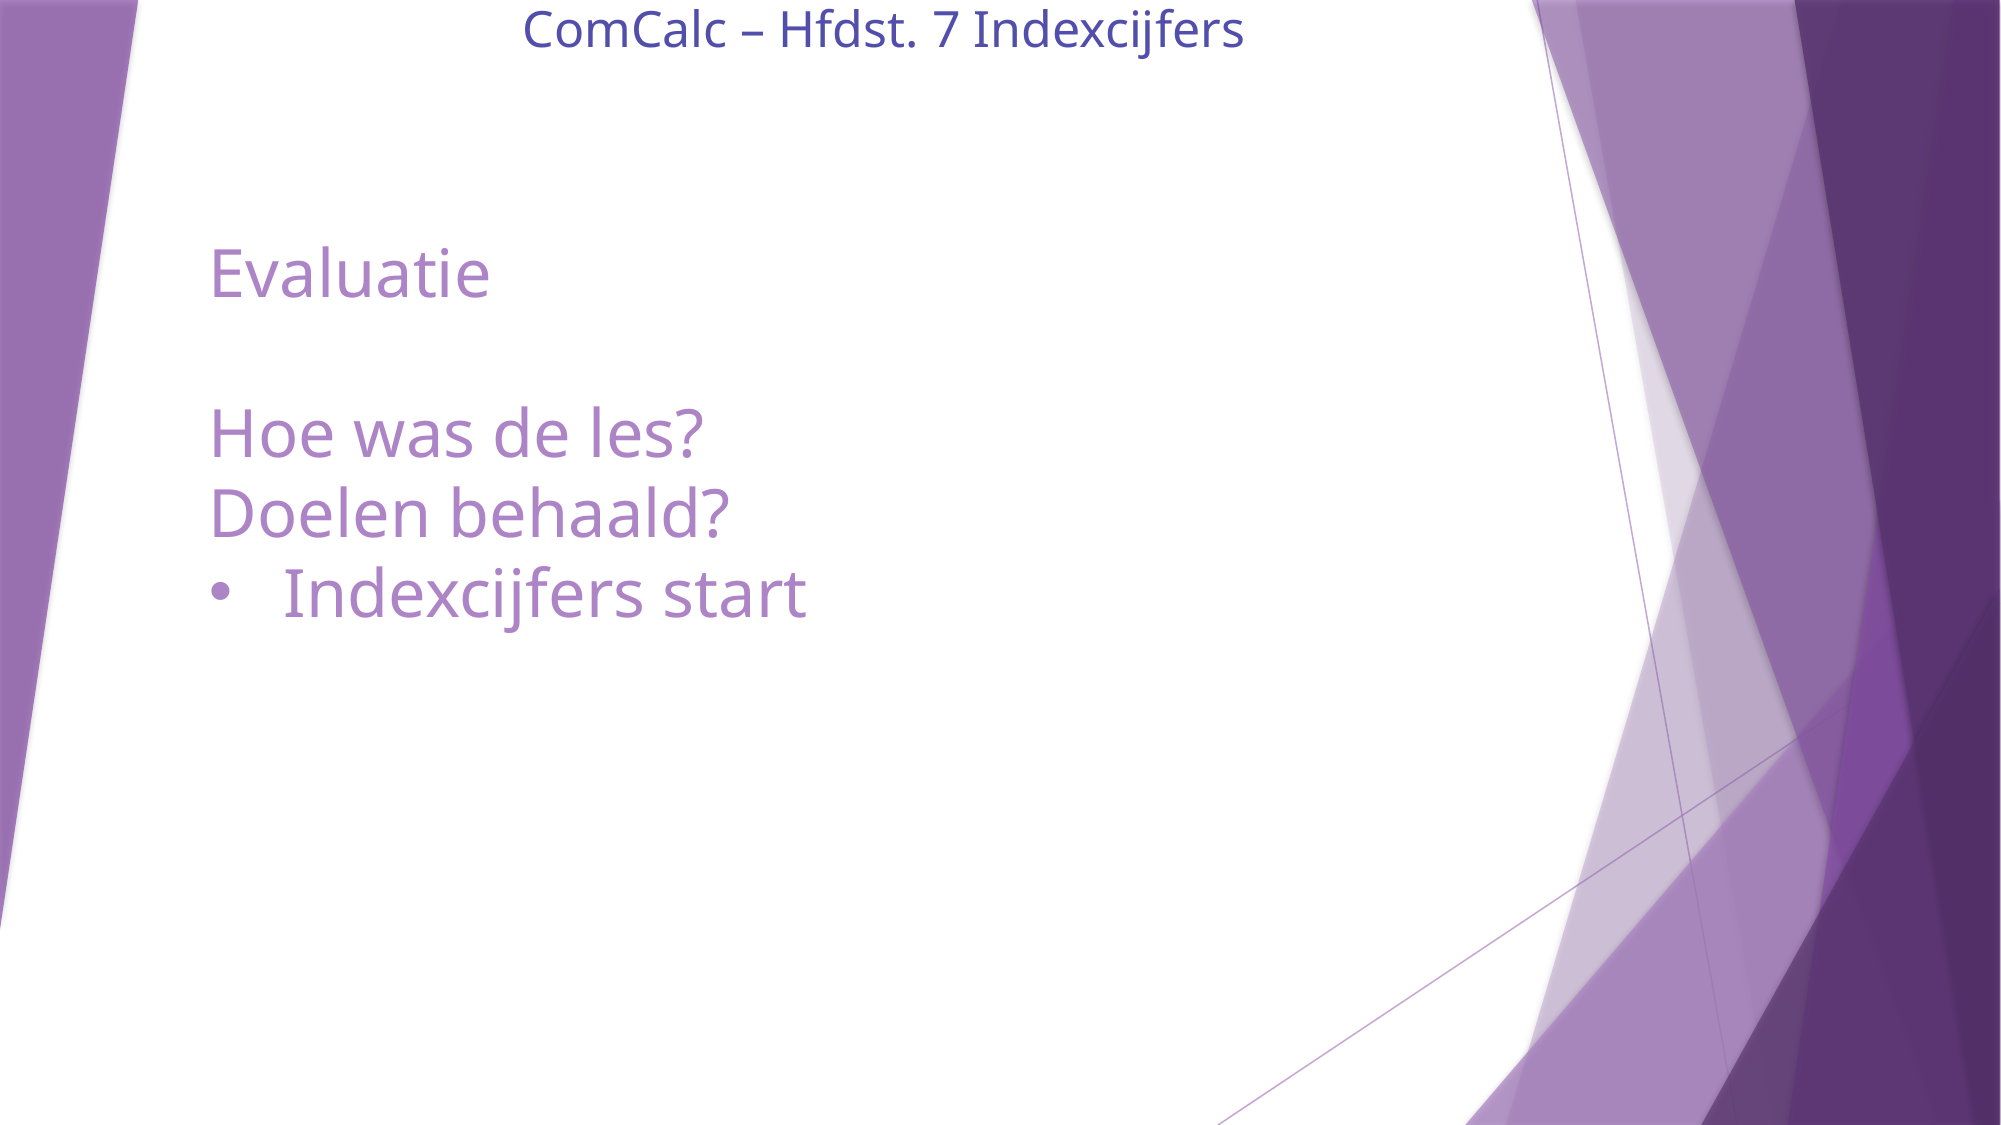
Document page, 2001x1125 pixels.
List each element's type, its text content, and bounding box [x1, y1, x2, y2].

text_box Evaluatie Hoe was de les? Doelen behaald? Indexcijfers start [194, 223, 1504, 638]
text_box ComCalc – Hfdst. 7 Indexcijfers [0, 0, 1769, 66]
